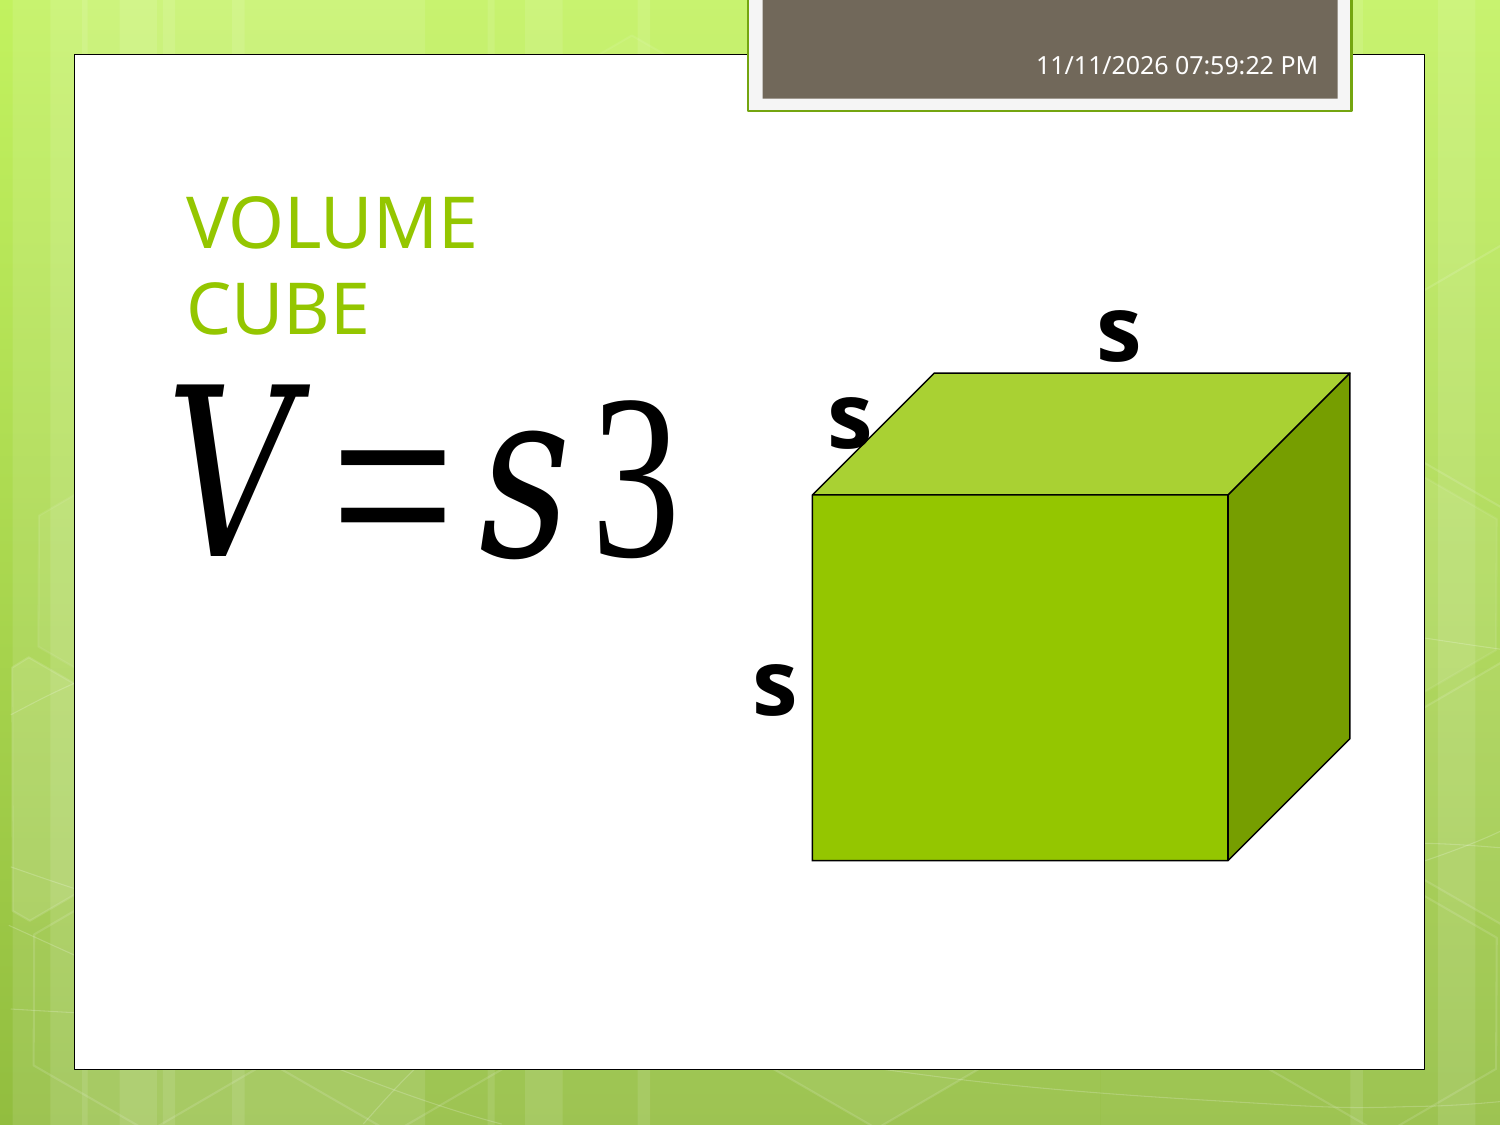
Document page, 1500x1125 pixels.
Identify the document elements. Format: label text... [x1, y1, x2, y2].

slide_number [983, 36, 1334, 97]
title VOLUME CUBE [171, 168, 1324, 357]
text_box s [737, 616, 812, 742]
text_box s [812, 349, 963, 475]
text_box s [1081, 262, 1232, 388]
text_box [812, 373, 1350, 861]
